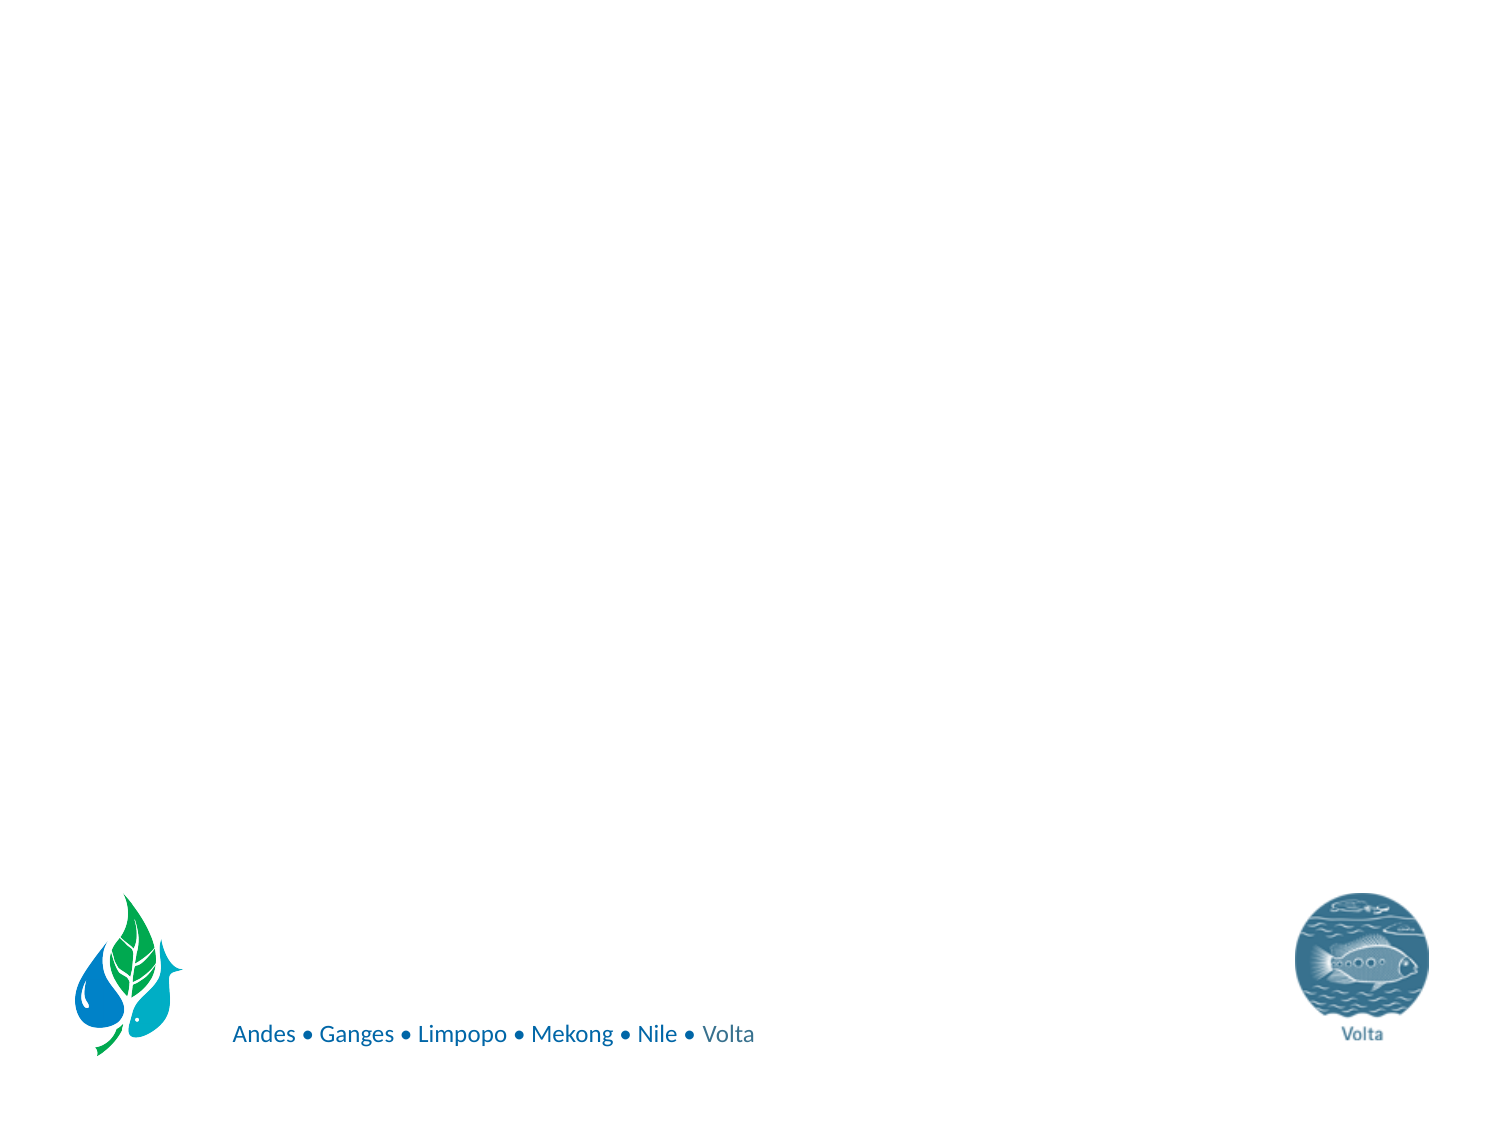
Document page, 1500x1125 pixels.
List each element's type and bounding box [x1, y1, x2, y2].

picture [82, 988, 88, 1007]
picture [75, 893, 188, 1067]
picture [1295, 893, 1429, 1044]
